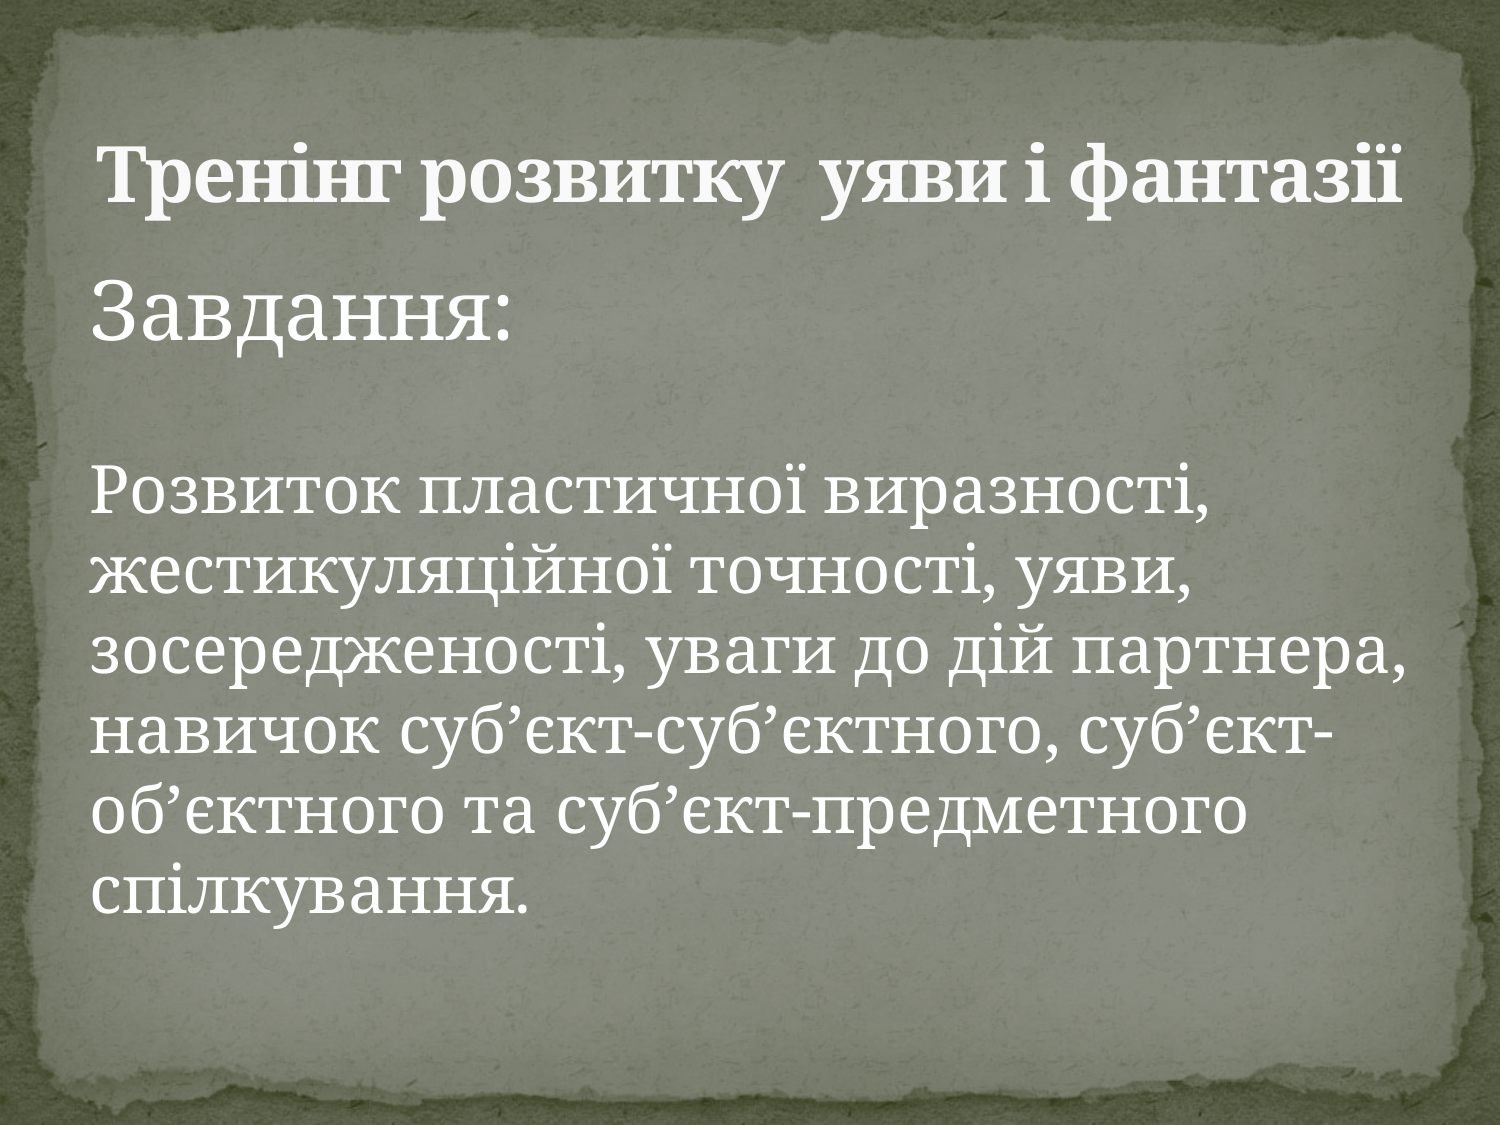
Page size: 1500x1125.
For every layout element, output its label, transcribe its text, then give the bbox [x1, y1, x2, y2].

list Завдання: Розвиток пластичної виразності, жестикуляційної точності, уяви, зосередженості, уваги до дій партнера, навичок суб’єкт-суб’єктного, суб’єкт-об’єктного та суб’єкт-предметного спілкування. [75, 249, 1425, 1000]
title Тренінг розвитку уяви і фантазії [74, 24, 1425, 225]
